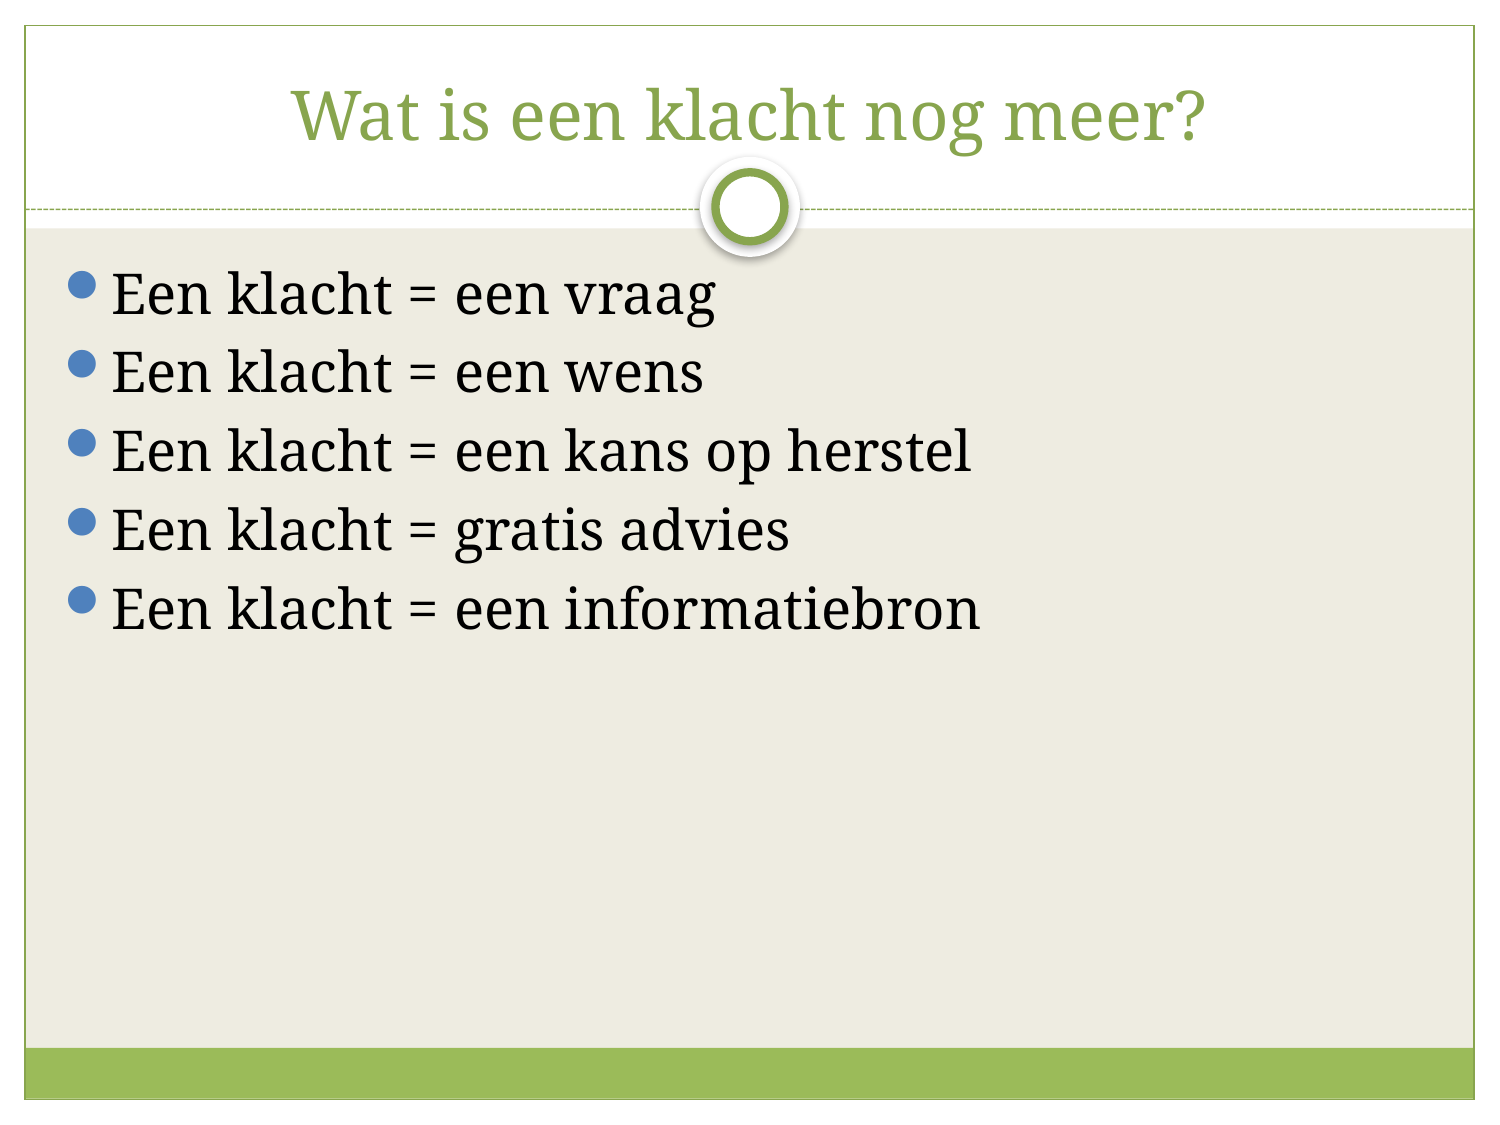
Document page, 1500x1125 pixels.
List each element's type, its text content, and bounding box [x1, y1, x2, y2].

list Een klacht = een vraag Een klacht = een wens Een klacht = een kans op herstel Een klacht = gratis advies Een klacht = een informatiebron [49, 250, 1445, 1001]
title Wat is een klacht nog meer? [49, 37, 1450, 162]
